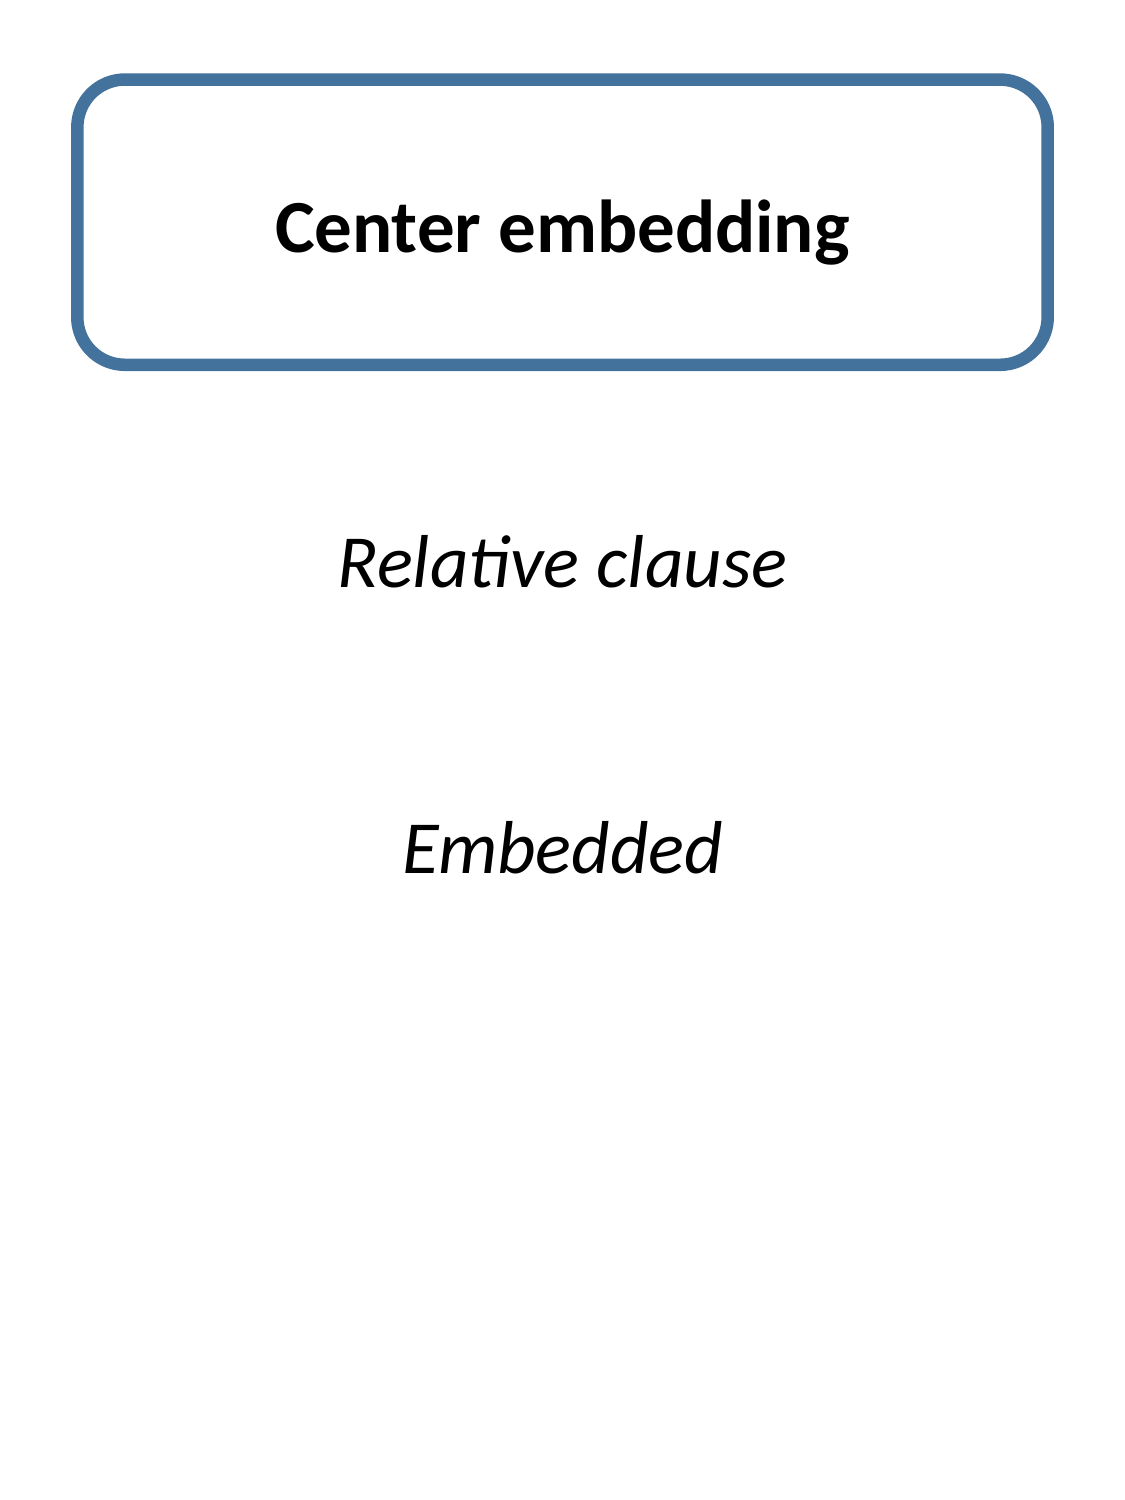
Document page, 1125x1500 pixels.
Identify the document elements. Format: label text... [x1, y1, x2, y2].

text_box Center embedding [76, 78, 1049, 366]
list Relative clause Embedded [77, 399, 1048, 1352]
